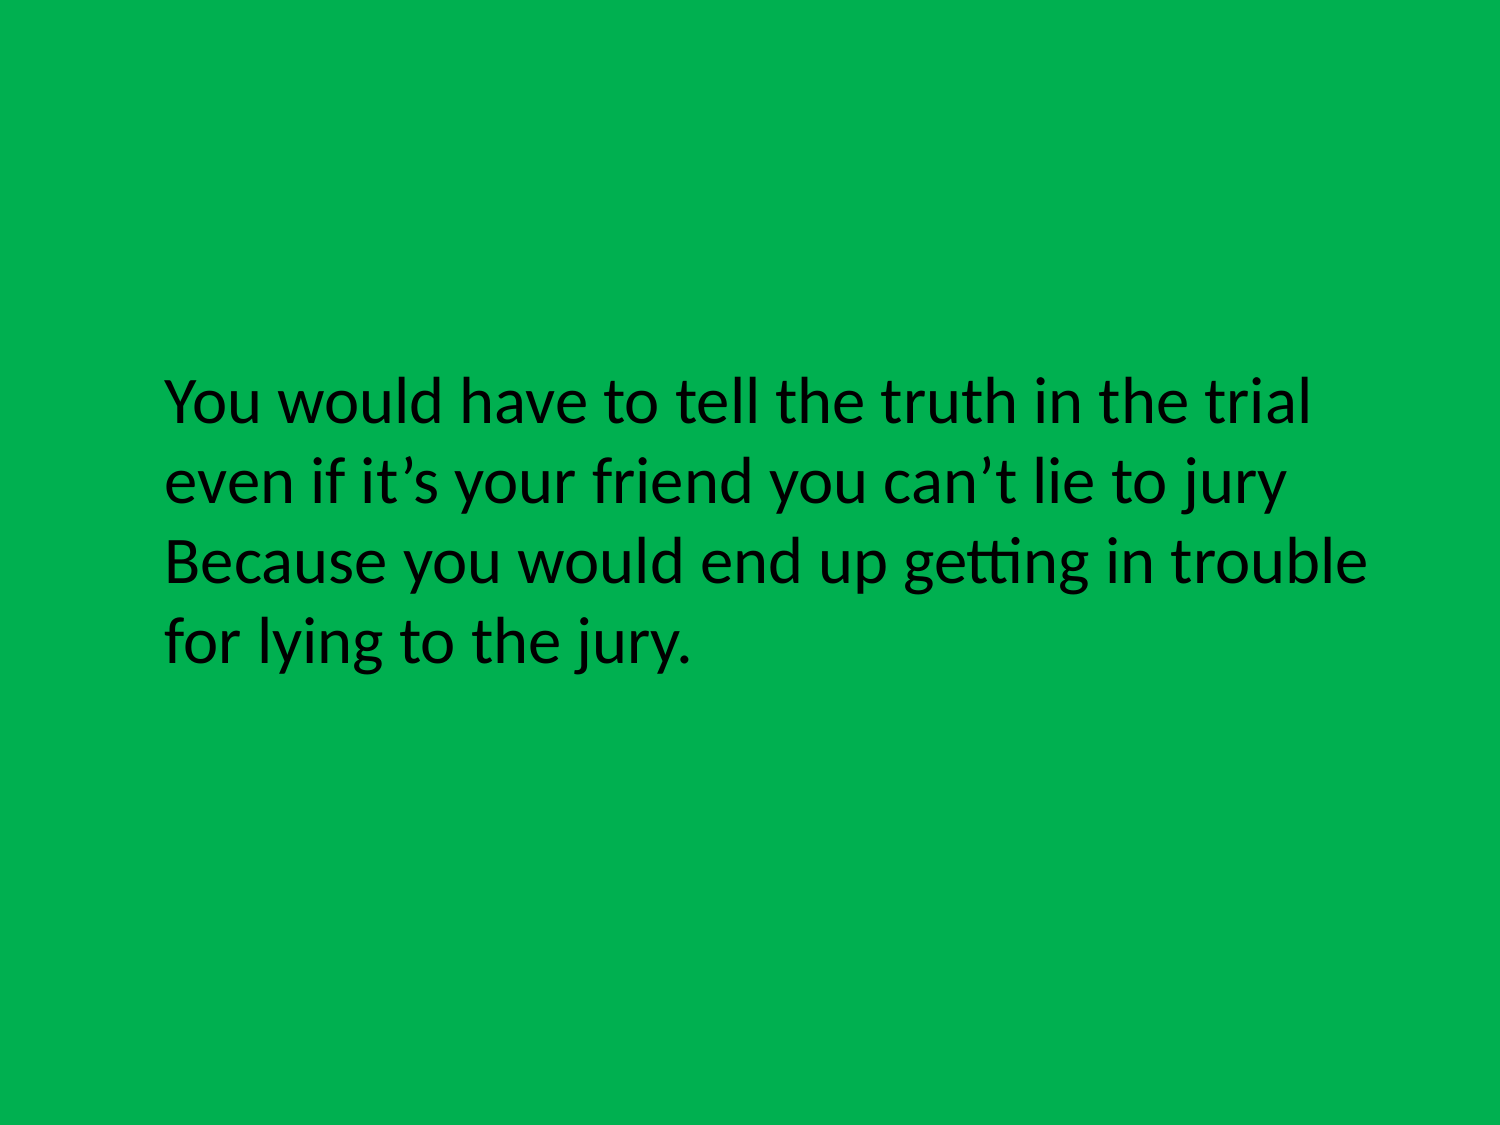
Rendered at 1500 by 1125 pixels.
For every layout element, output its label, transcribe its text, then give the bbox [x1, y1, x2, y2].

text_box You would have to tell the truth in the trial even if it’s your friend you can’t lie to jury Because you would end up getting in trouble for lying to the jury. [150, 349, 1388, 685]
